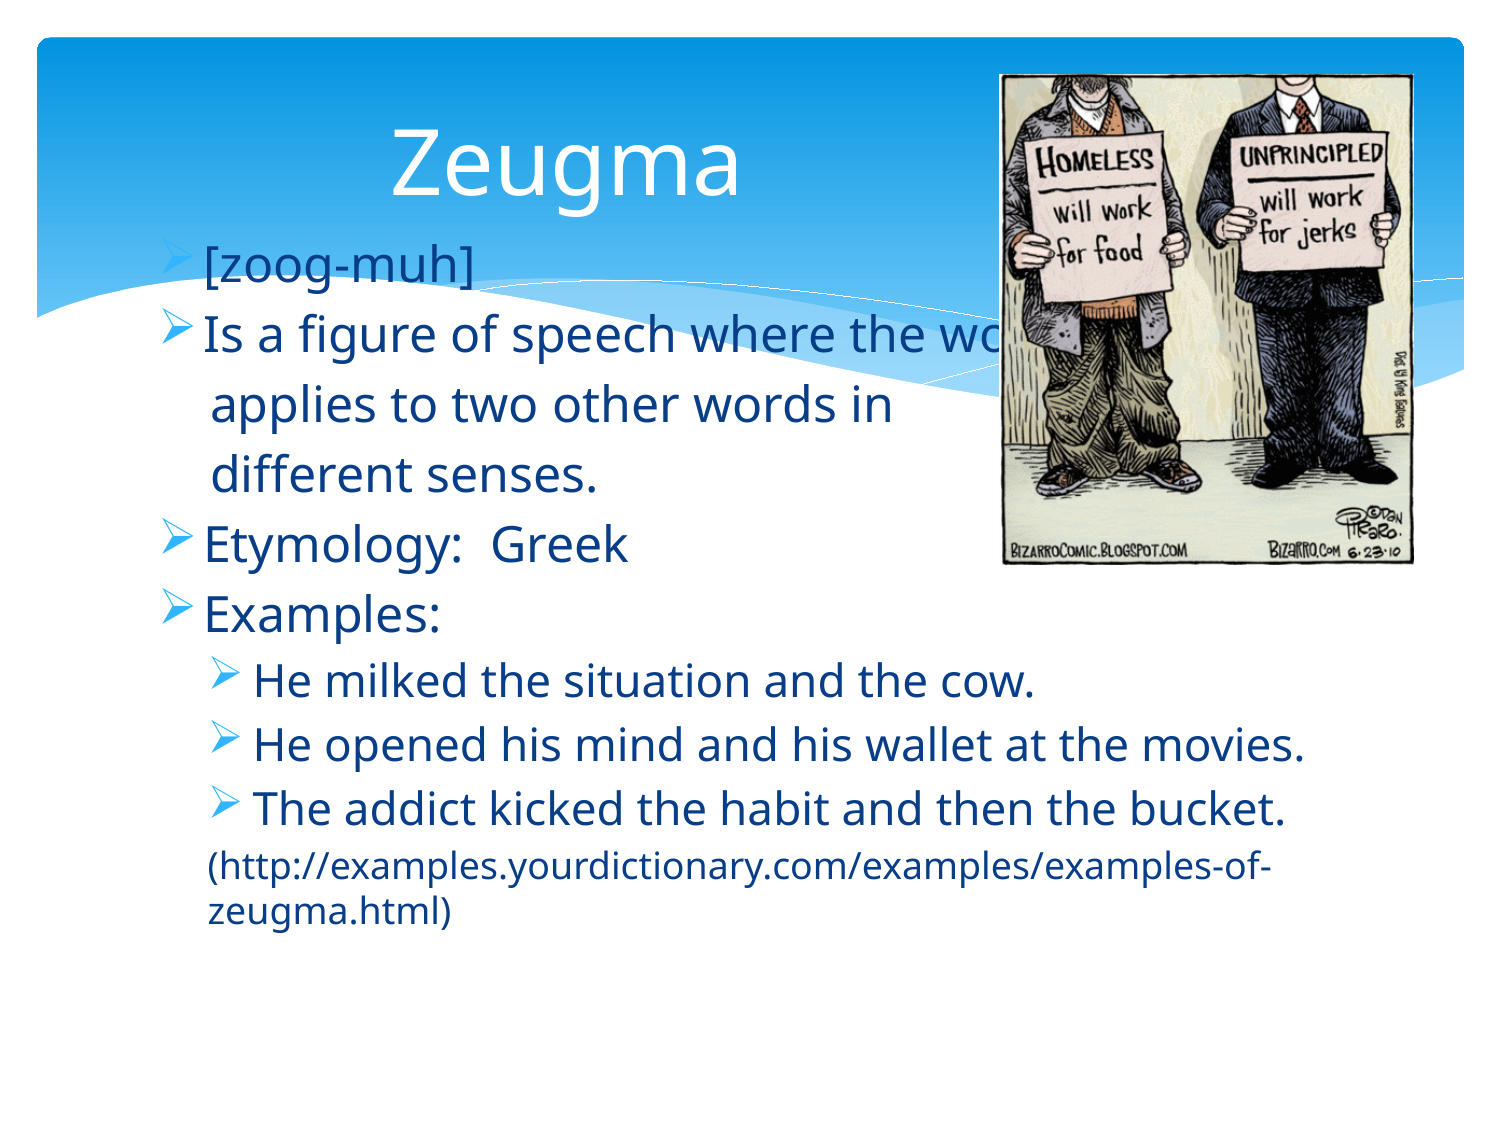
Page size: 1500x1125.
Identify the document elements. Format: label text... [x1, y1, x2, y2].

title Zeugma [75, 55, 1425, 261]
picture [999, 75, 1414, 566]
list [zoog-muh] Is a figure of speech where the word applies to two other words in different senses. Etymology: Greek Examples: He milked the situation and the cow. He opened his mind and his wallet at the movies. The addict kicked the habit and then the bucket. (http://examples.yourdictionary.com/examples/examples-of-zeugma.html) [143, 261, 1363, 1005]
